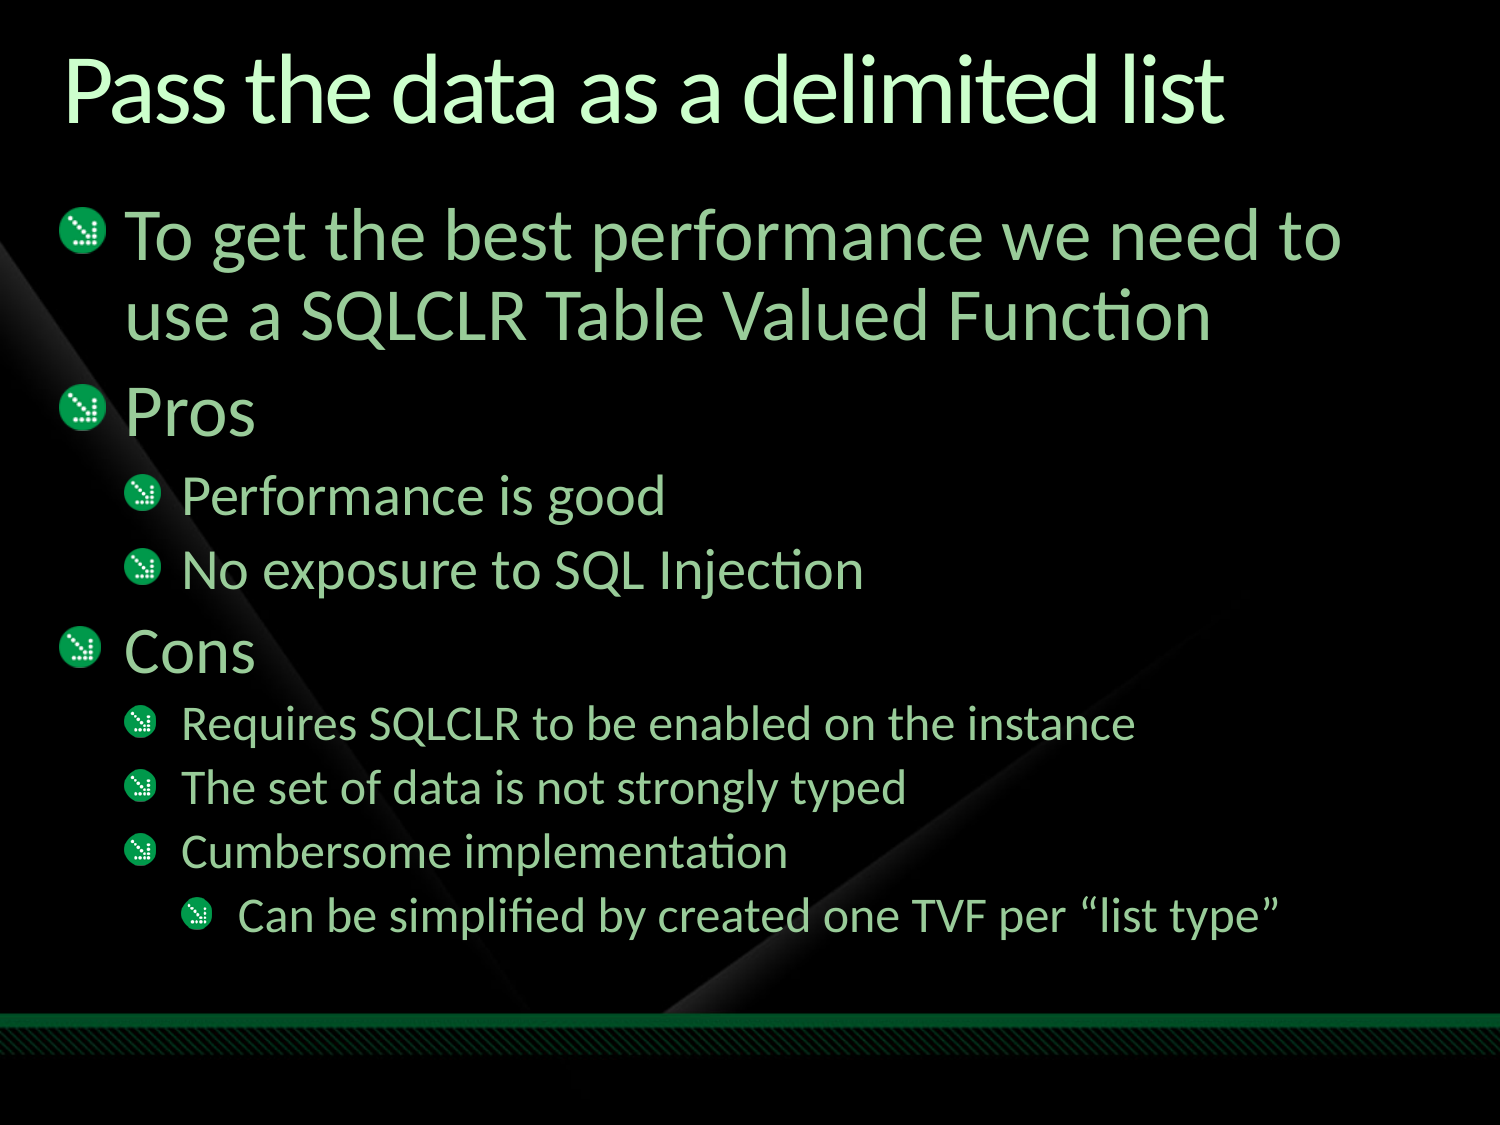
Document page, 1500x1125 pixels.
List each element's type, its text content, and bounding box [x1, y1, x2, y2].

picture [0, 0, 1500, 1125]
list To get the best performance we need to use a SQLCLR Table Valued Function Pros Performance is good No exposure to SQL Injection Cons Requires SQLCLR to be enabled on the instance The set of data is not strongly typed Cumbersome implementation Can be simplified by created one TVF per “list type” [59, 195, 1435, 884]
title Pass the data as a delimited list [62, 37, 1438, 147]
